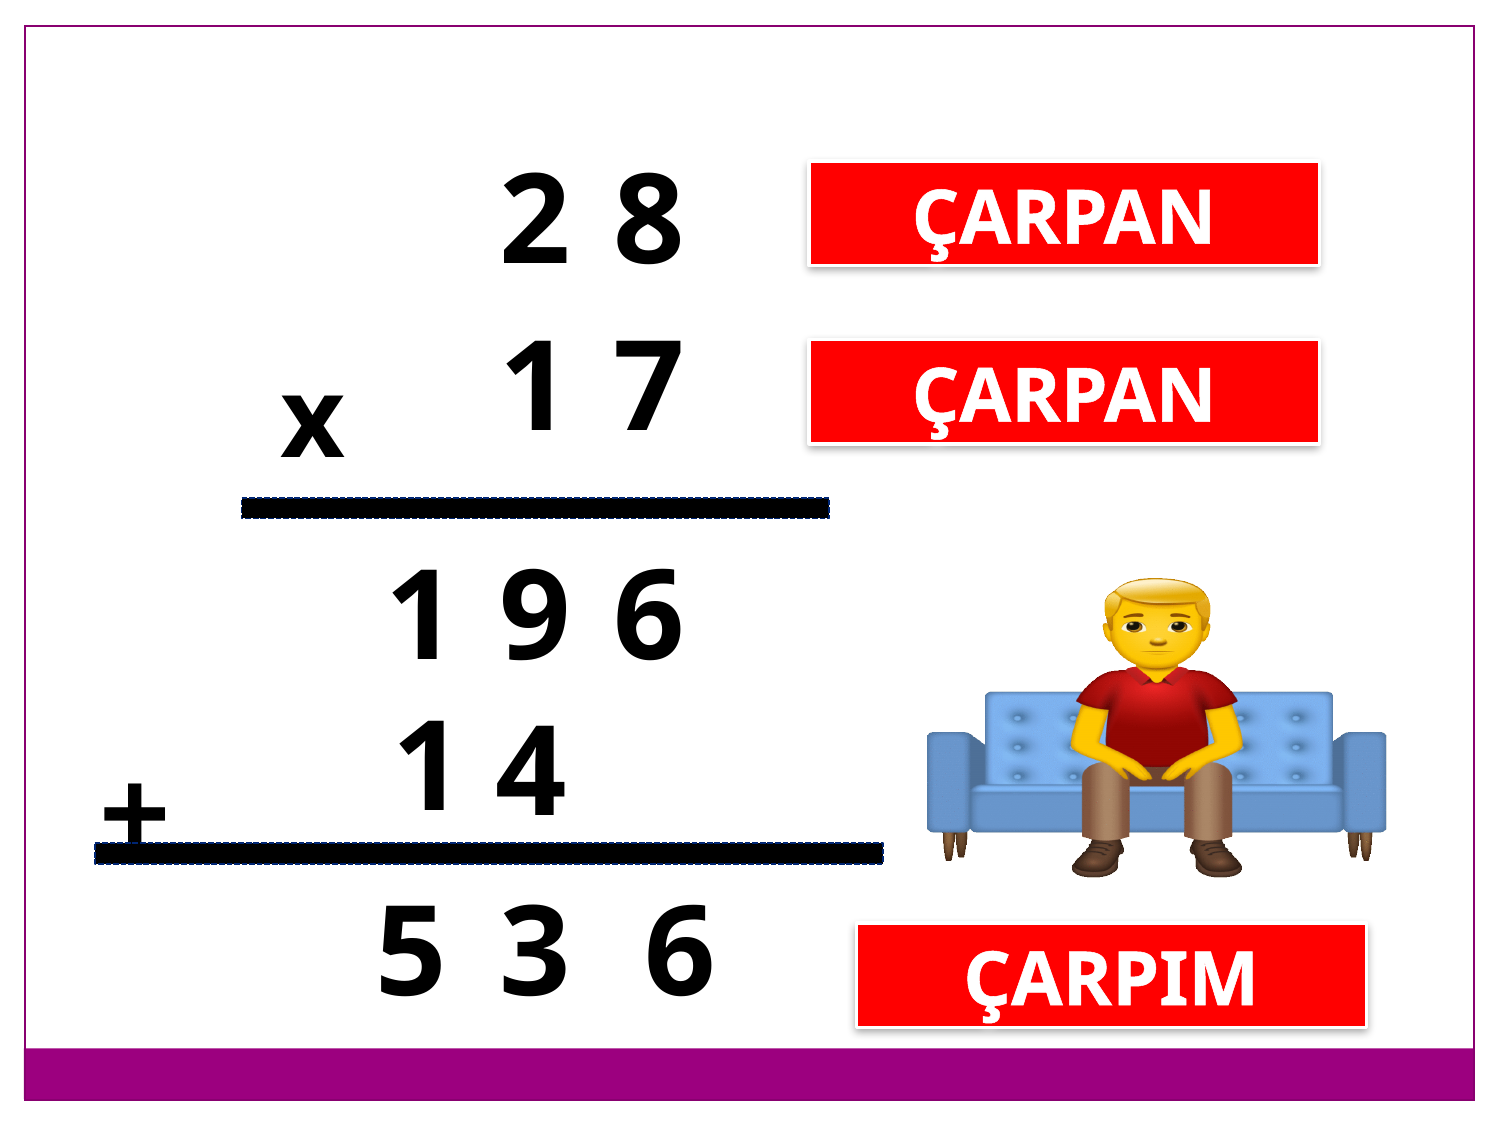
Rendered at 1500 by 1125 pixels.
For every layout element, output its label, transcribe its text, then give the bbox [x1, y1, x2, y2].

text_box 7 [592, 297, 707, 463]
picture [855, 538, 1457, 909]
text_box 6 [593, 527, 707, 692]
text_box [94, 842, 849, 865]
text_box ÇARPAN [807, 338, 1321, 446]
text_box 1 [371, 677, 486, 843]
text_box 5 [354, 864, 469, 1028]
text_box 1 [478, 297, 592, 463]
text_box x [262, 338, 364, 488]
text_box ÇARPAN [807, 159, 1321, 267]
text_box 6 [623, 864, 738, 1028]
text_box + [84, 725, 187, 891]
text_box ÇARPIM [855, 921, 1368, 1029]
text_box 8 [592, 130, 707, 296]
text_box 9 [479, 527, 593, 692]
text_box 2 [478, 130, 592, 296]
text_box 3 [478, 864, 593, 1028]
text_box [241, 497, 830, 519]
text_box 4 [486, 682, 588, 843]
text_box 1 [363, 527, 479, 692]
